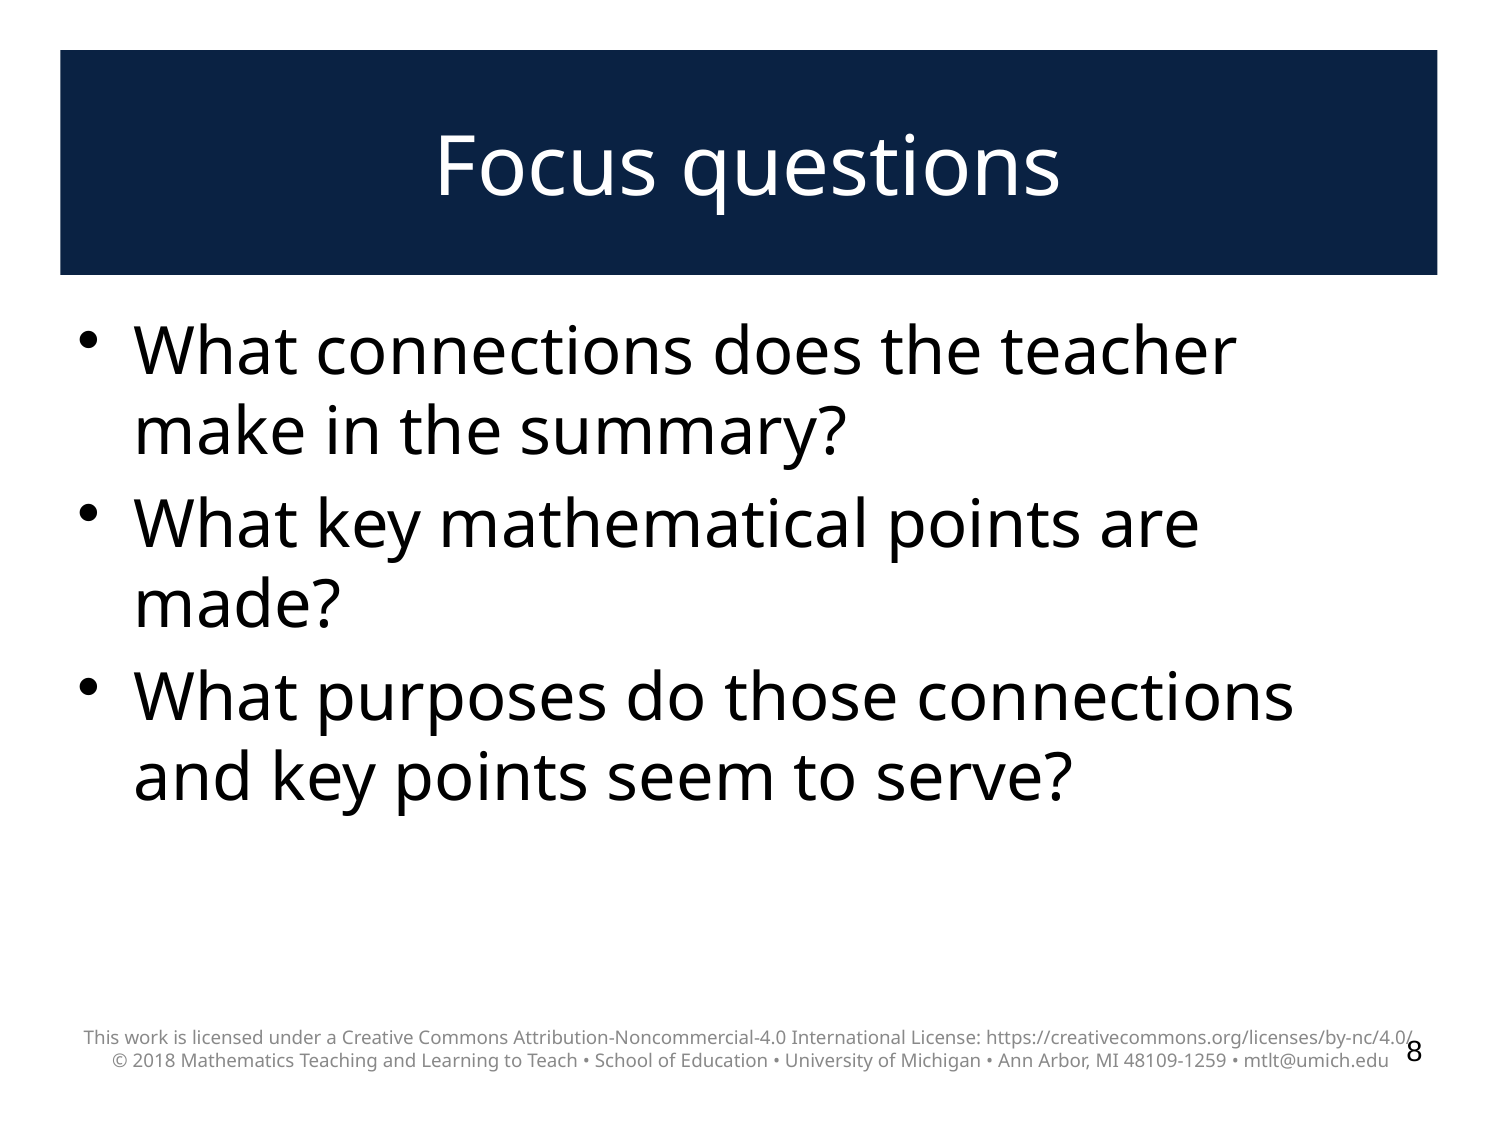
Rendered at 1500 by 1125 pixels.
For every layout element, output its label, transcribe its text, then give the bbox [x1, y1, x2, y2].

title Focus questions [60, 50, 1438, 275]
list What connections does the teacher make in the summary? What key mathematical points are made? What purposes do those connections and key points seem to serve? [62, 299, 1438, 1005]
footer This work is licensed under a Creative Commons Attribution-Noncommercial-4.0 International License: https://creativecommons.org/licenses/by-nc/4.0/ © 2018 Mathematics Teaching and Learning to Teach • School of Education • University of Michigan • Ann Arbor, MI 48109-1259 • mtlt@umich.edu [62, 1009, 1438, 1088]
